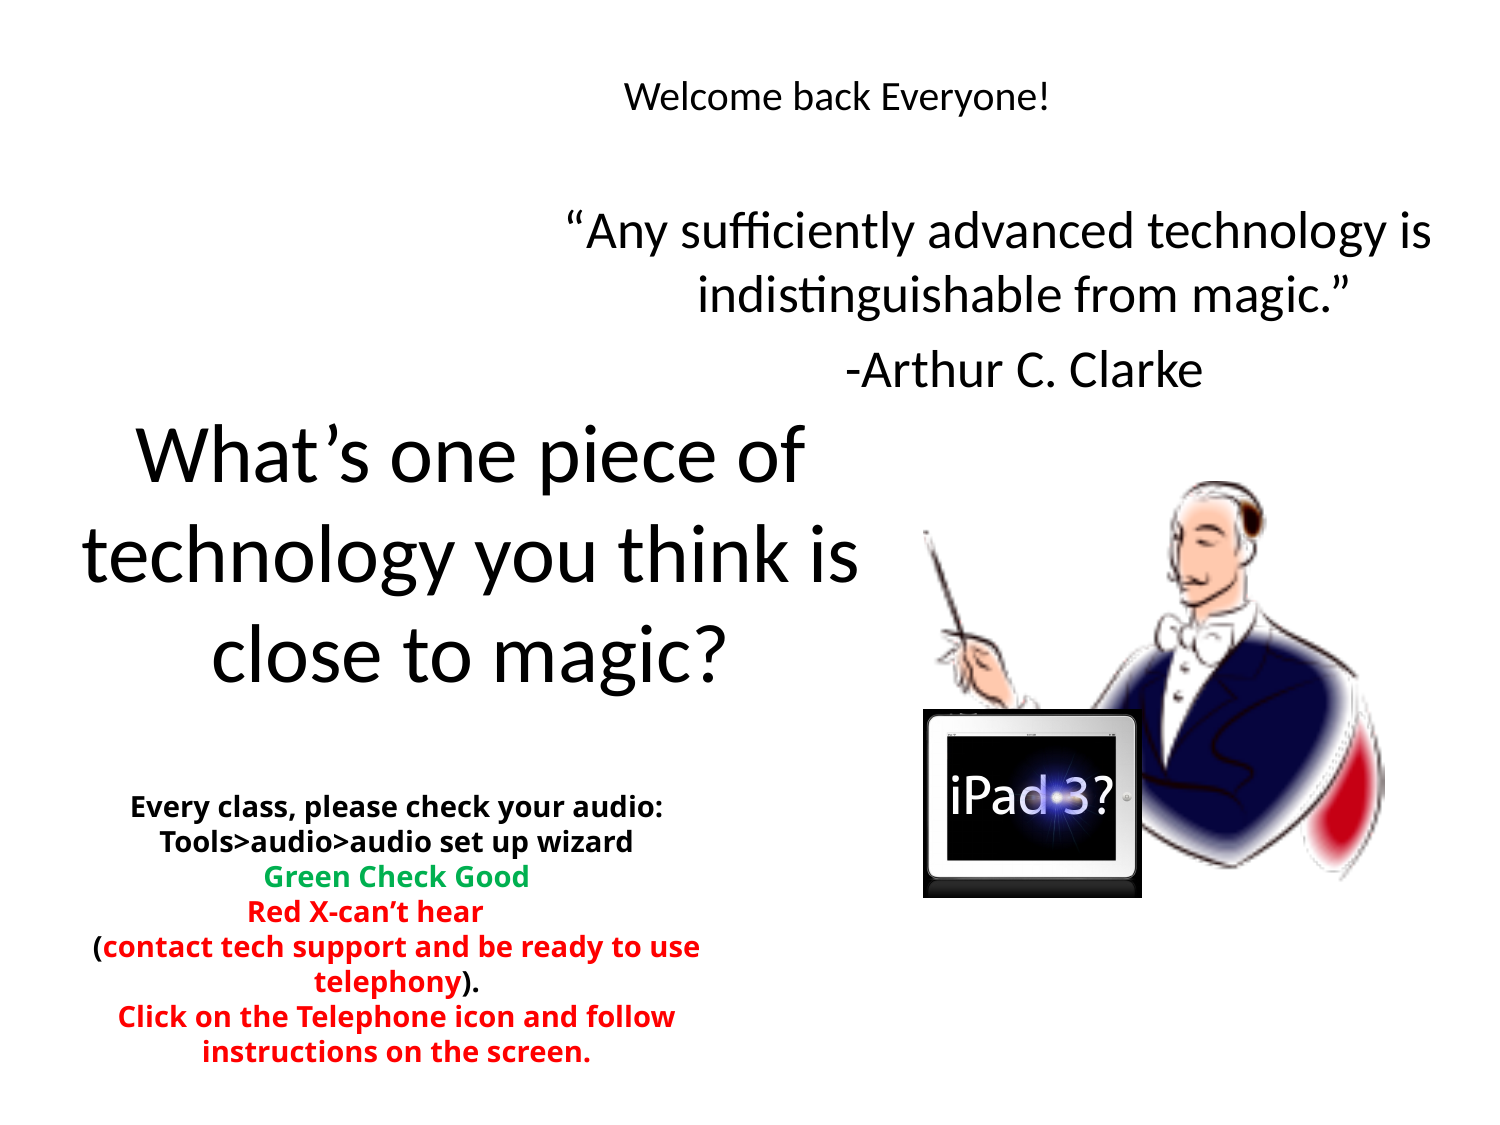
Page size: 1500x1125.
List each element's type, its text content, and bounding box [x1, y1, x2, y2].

title Welcome back Everyone! [162, 0, 1500, 188]
list “Any sufficiently advanced technology is indistinguishable from magic.” -Arthur C. Clarke [532, 187, 1465, 409]
text_box Every class, please check your audio: Tools>audio>audio set up wizard Green Check Good Red X-can’t hear (contact tech support and be ready to use telephony). Click on the Telephone icon and follow instructions on the screen. [26, 780, 768, 1076]
text_box What’s one piece of technology you think is close to magic? [26, 391, 916, 707]
picture [923, 480, 1385, 898]
